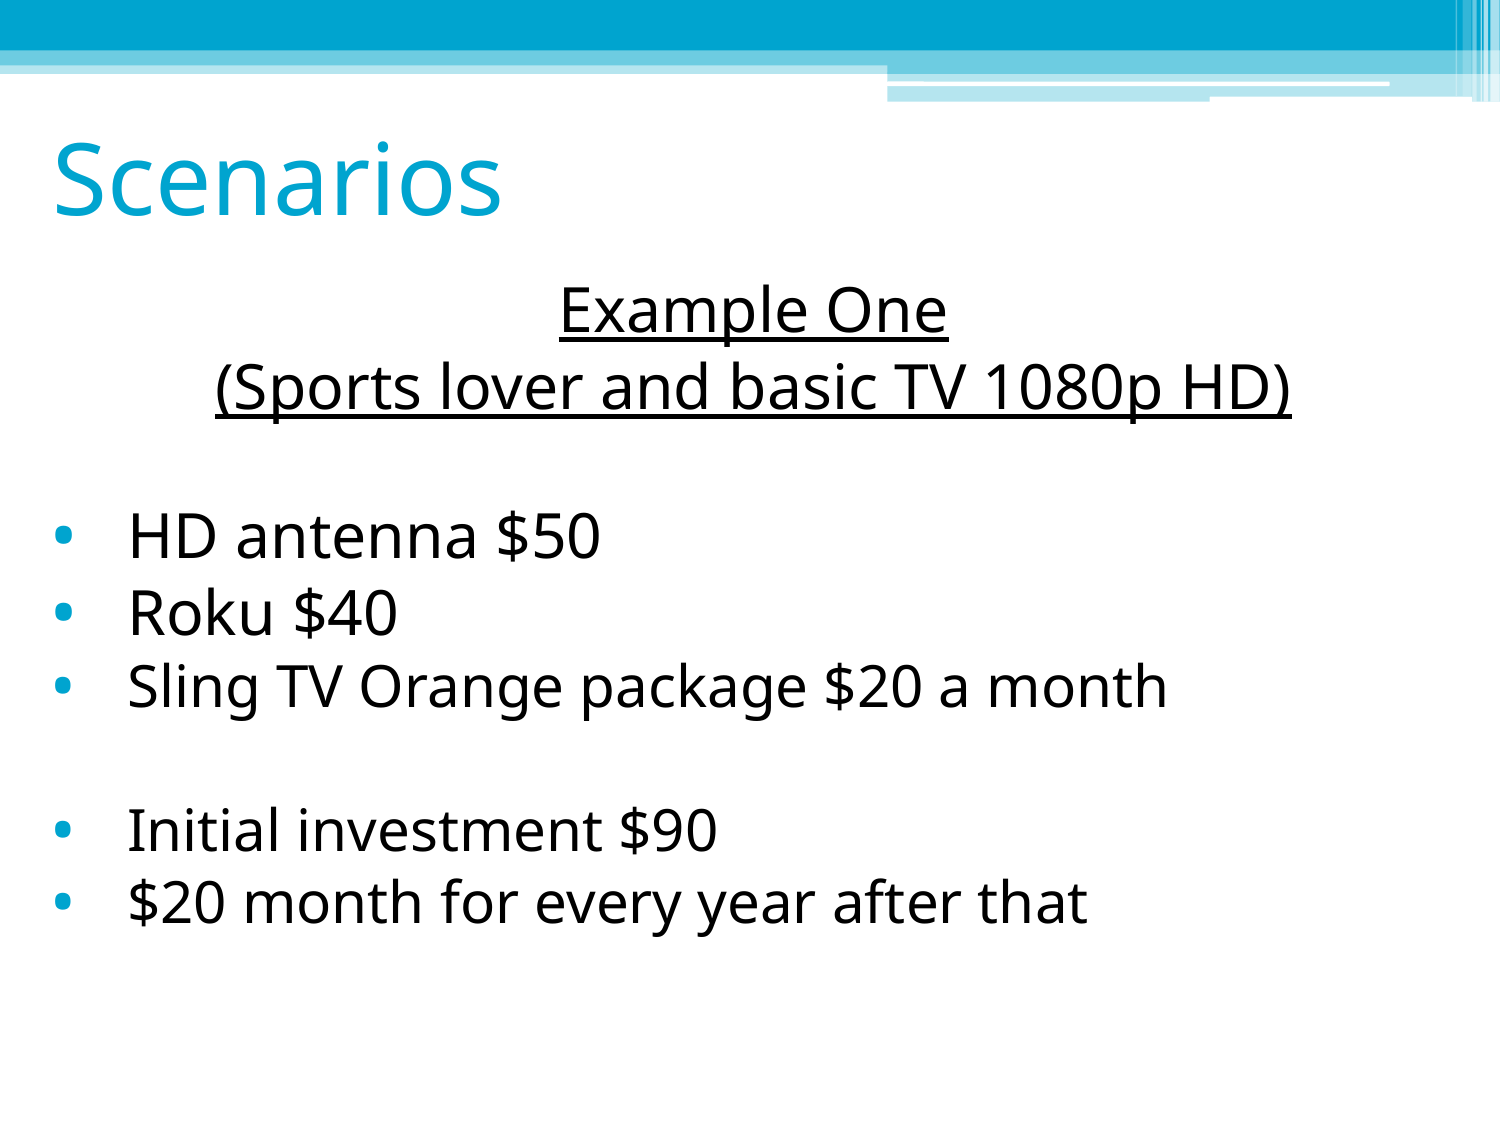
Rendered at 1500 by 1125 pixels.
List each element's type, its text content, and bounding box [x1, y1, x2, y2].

title Scenarios [37, 87, 1500, 263]
list Example One (Sports lover and basic TV 1080p HD) HD antenna $50 Roku $40 Sling TV Orange package $20 a month Initial investment $90 $20 month for every year after that [37, 263, 1470, 1125]
